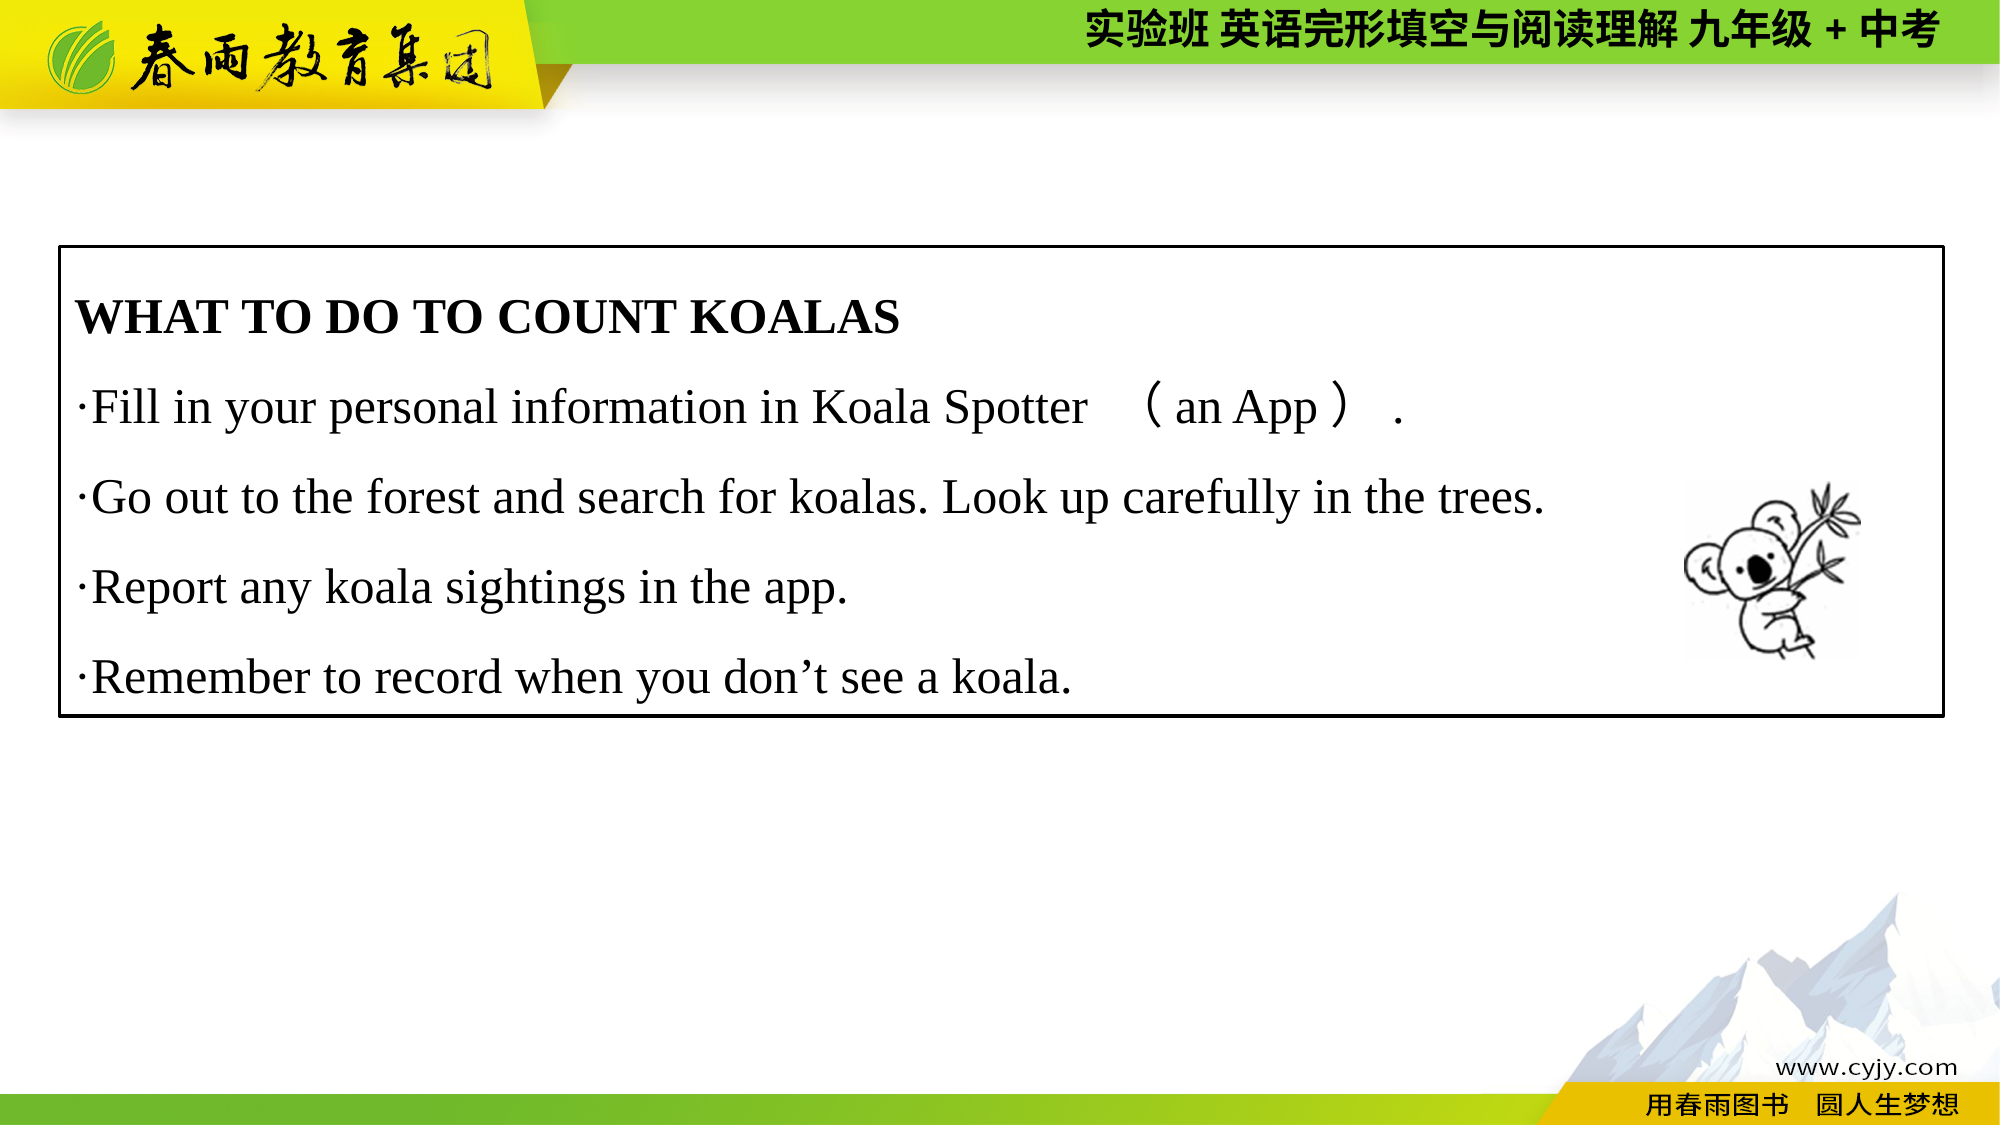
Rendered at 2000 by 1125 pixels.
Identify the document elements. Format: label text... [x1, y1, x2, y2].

picture [0, 0, 2000, 1125]
list WHAT TO DO TO COUNT KOALAS ·Fill in your personal information in Koala Spotter （an App）. ·Go out to the forest and search for koalas. Look up carefully in the trees. ·Report any koala sightings in the app. ·Remember to record when you don’t see a koala. [59, 246, 1944, 716]
